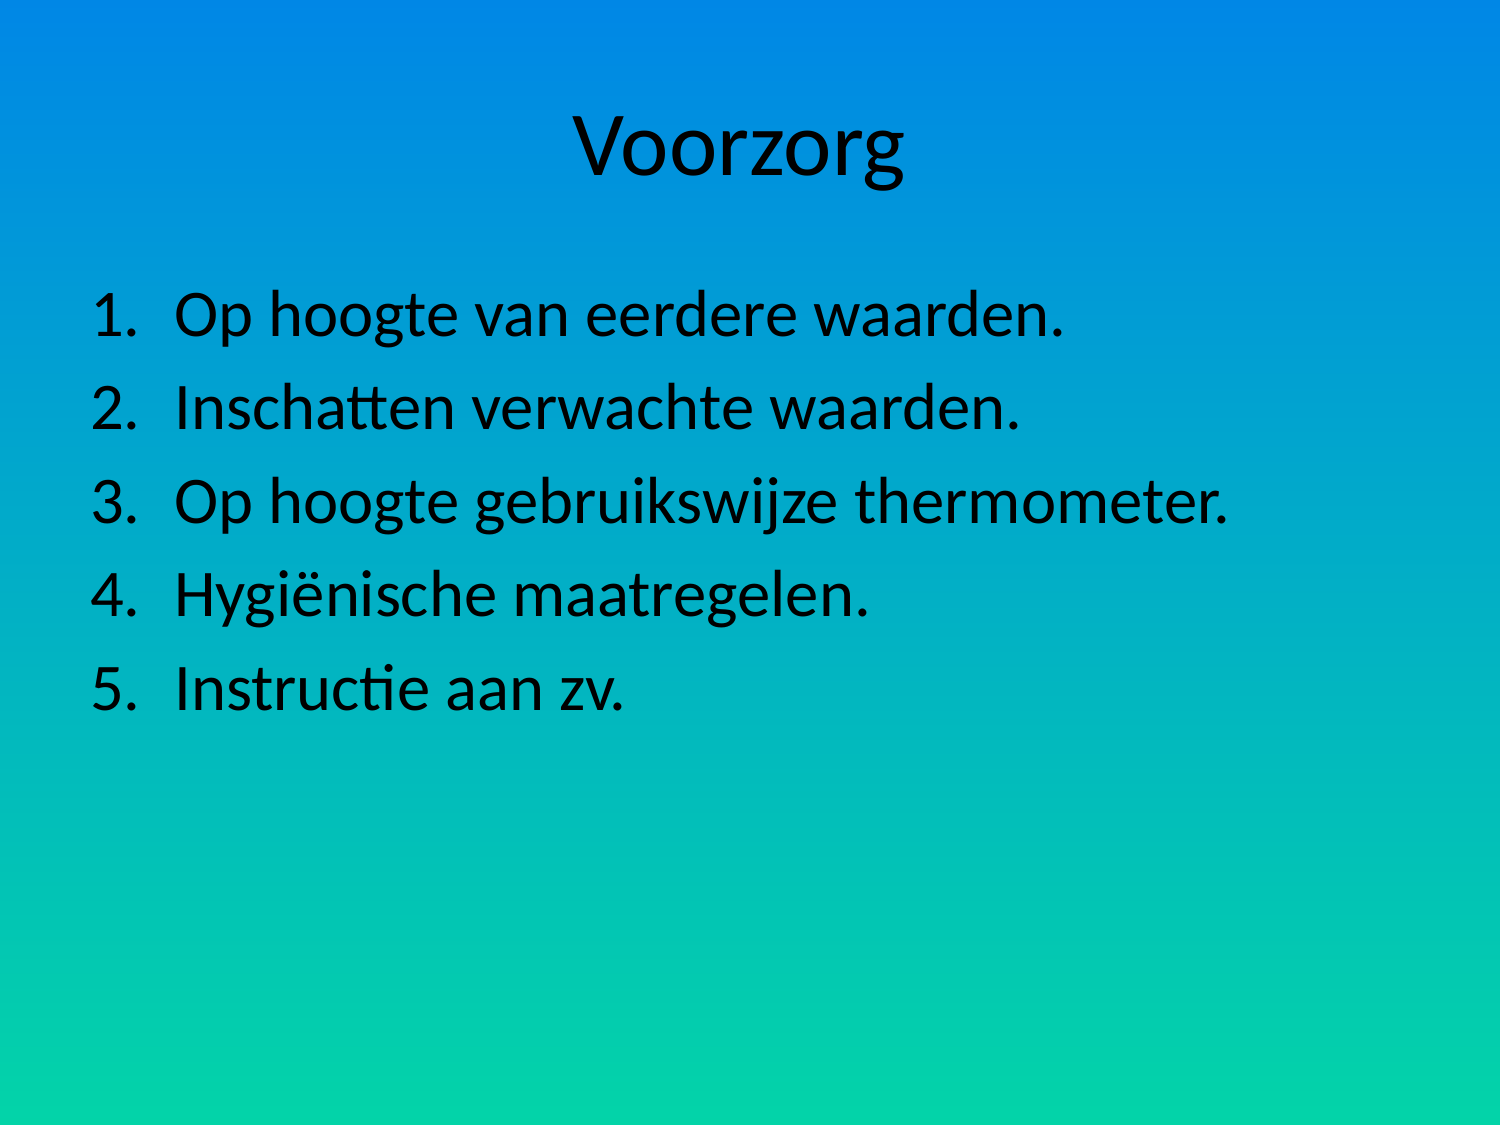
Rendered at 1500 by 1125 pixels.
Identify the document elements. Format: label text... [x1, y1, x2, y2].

list Op hoogte van eerdere waarden. Inschatten verwachte waarden. Op hoogte gebruikswijze thermometer. Hygiënische maatregelen. Instructie aan zv. [75, 262, 1425, 1005]
title Voorzorg [75, 45, 1425, 233]
